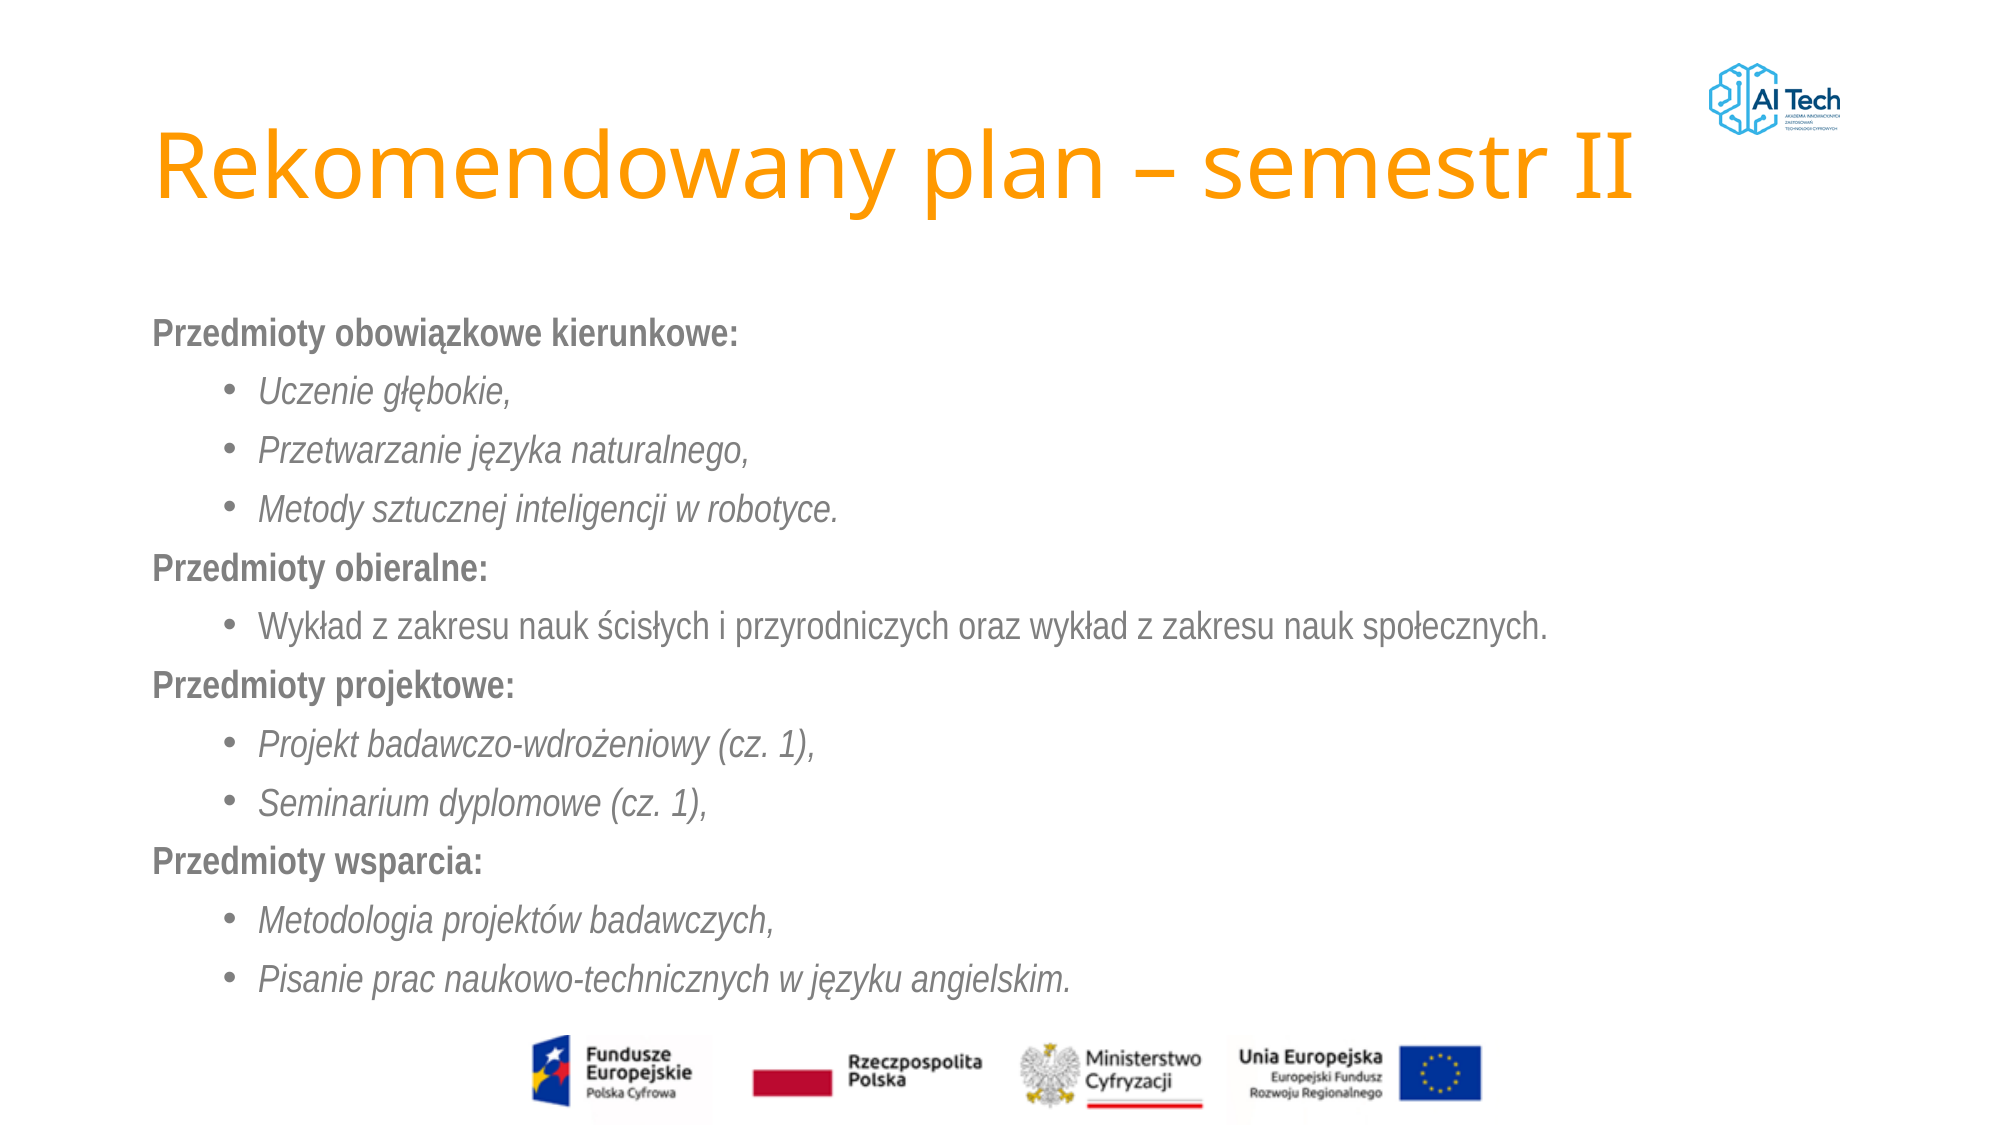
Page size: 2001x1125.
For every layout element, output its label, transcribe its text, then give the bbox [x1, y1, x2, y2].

list Przedmioty obowiązkowe kierunkowe: Uczenie głębokie, Przetwarzanie języka naturalnego, Metody sztucznej inteligencji w robotyce. Przedmioty obieralne: Wykład z zakresu nauk ścisłych i przyrodniczych oraz wykład z zakresu nauk społecznych. Przedmioty projektowe: Projekt badawczo-wdrożeniowy (cz. 1), Seminarium dyplomowe (cz. 1), Przedmioty wsparcia: Metodologia projektów badawczych, Pisanie prac naukowo-technicznych w języku angielskim. [137, 299, 1863, 1013]
title Rekomendowany plan – semestr II [137, 59, 1863, 278]
picture [499, 1035, 1501, 1125]
